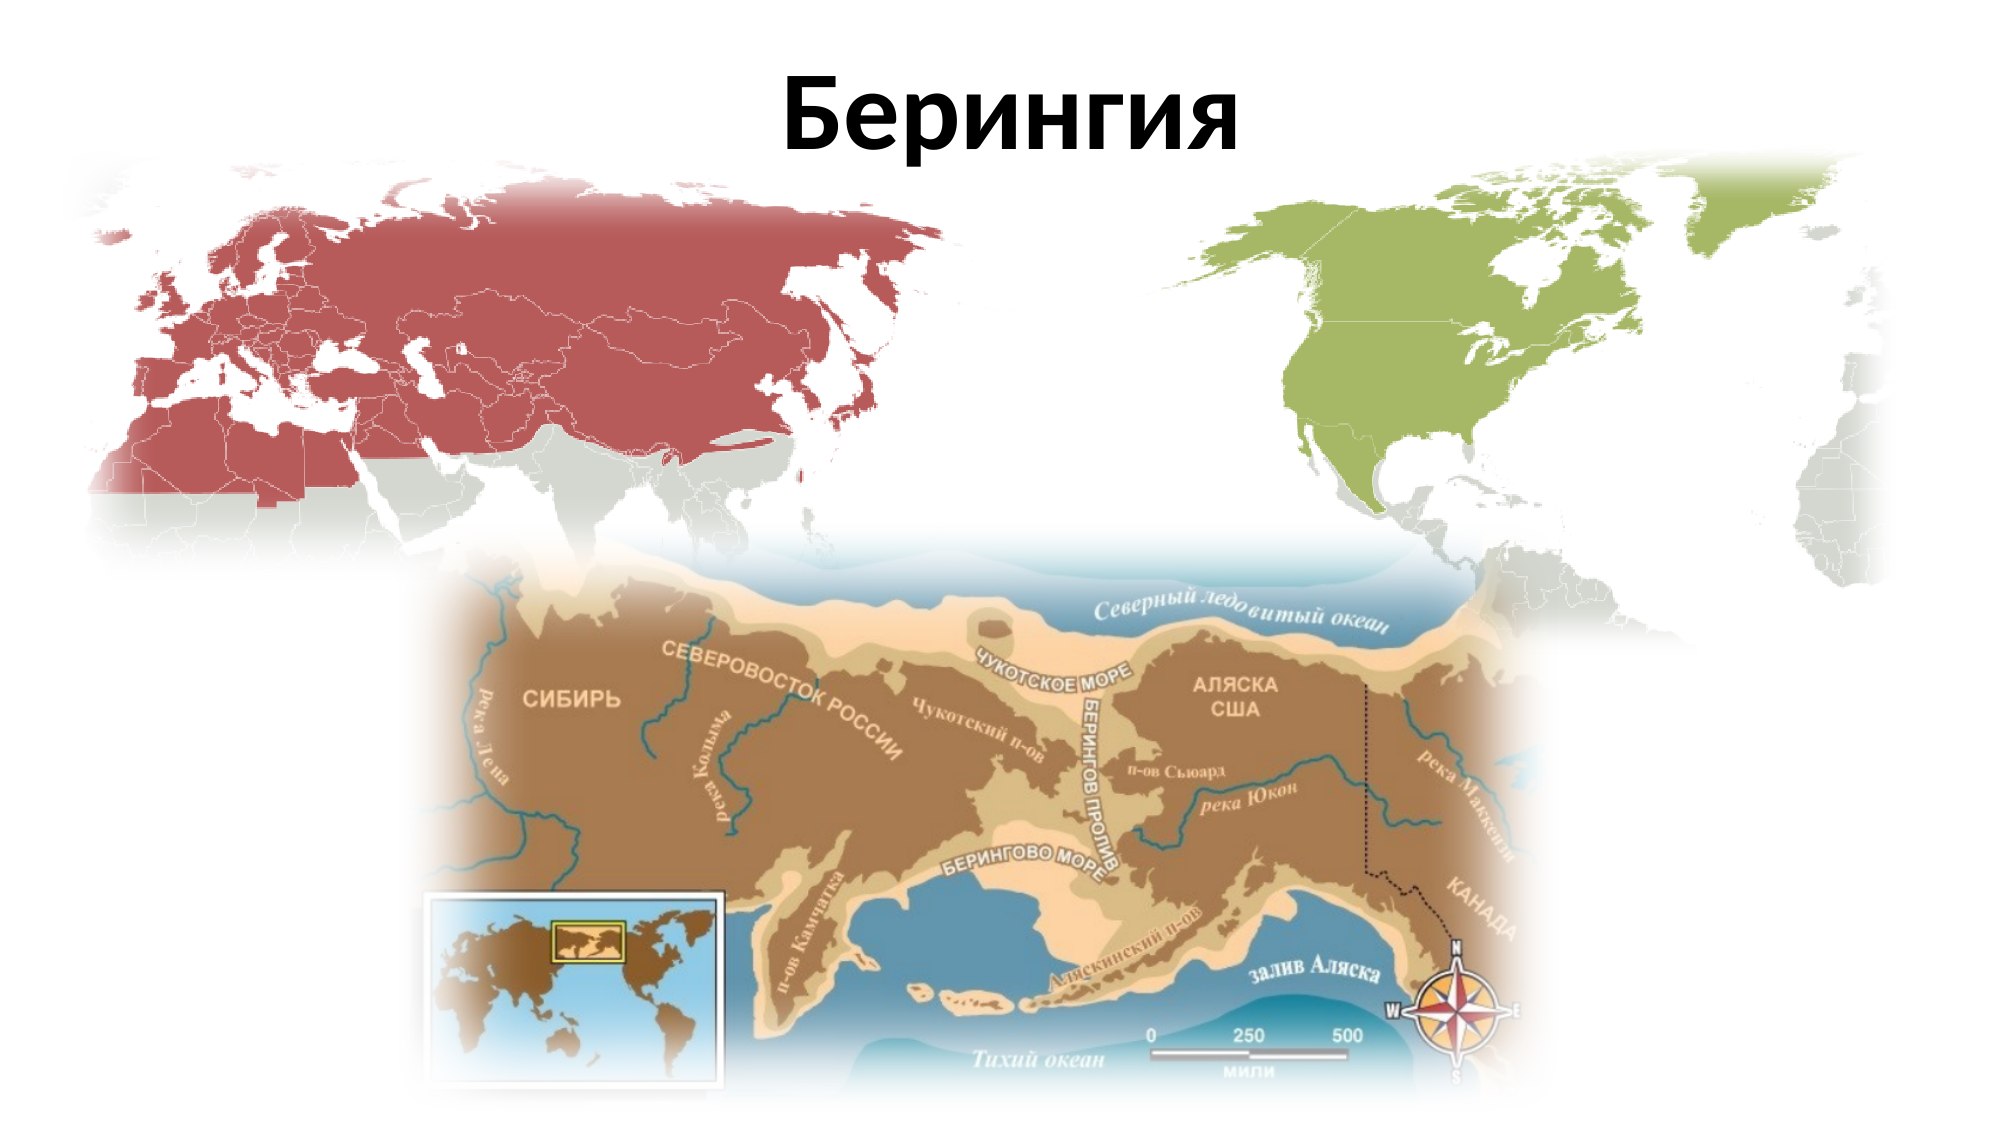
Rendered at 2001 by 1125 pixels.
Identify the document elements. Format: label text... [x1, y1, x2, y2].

text_box Берингия [472, 29, 1560, 180]
picture [62, 143, 1897, 1114]
